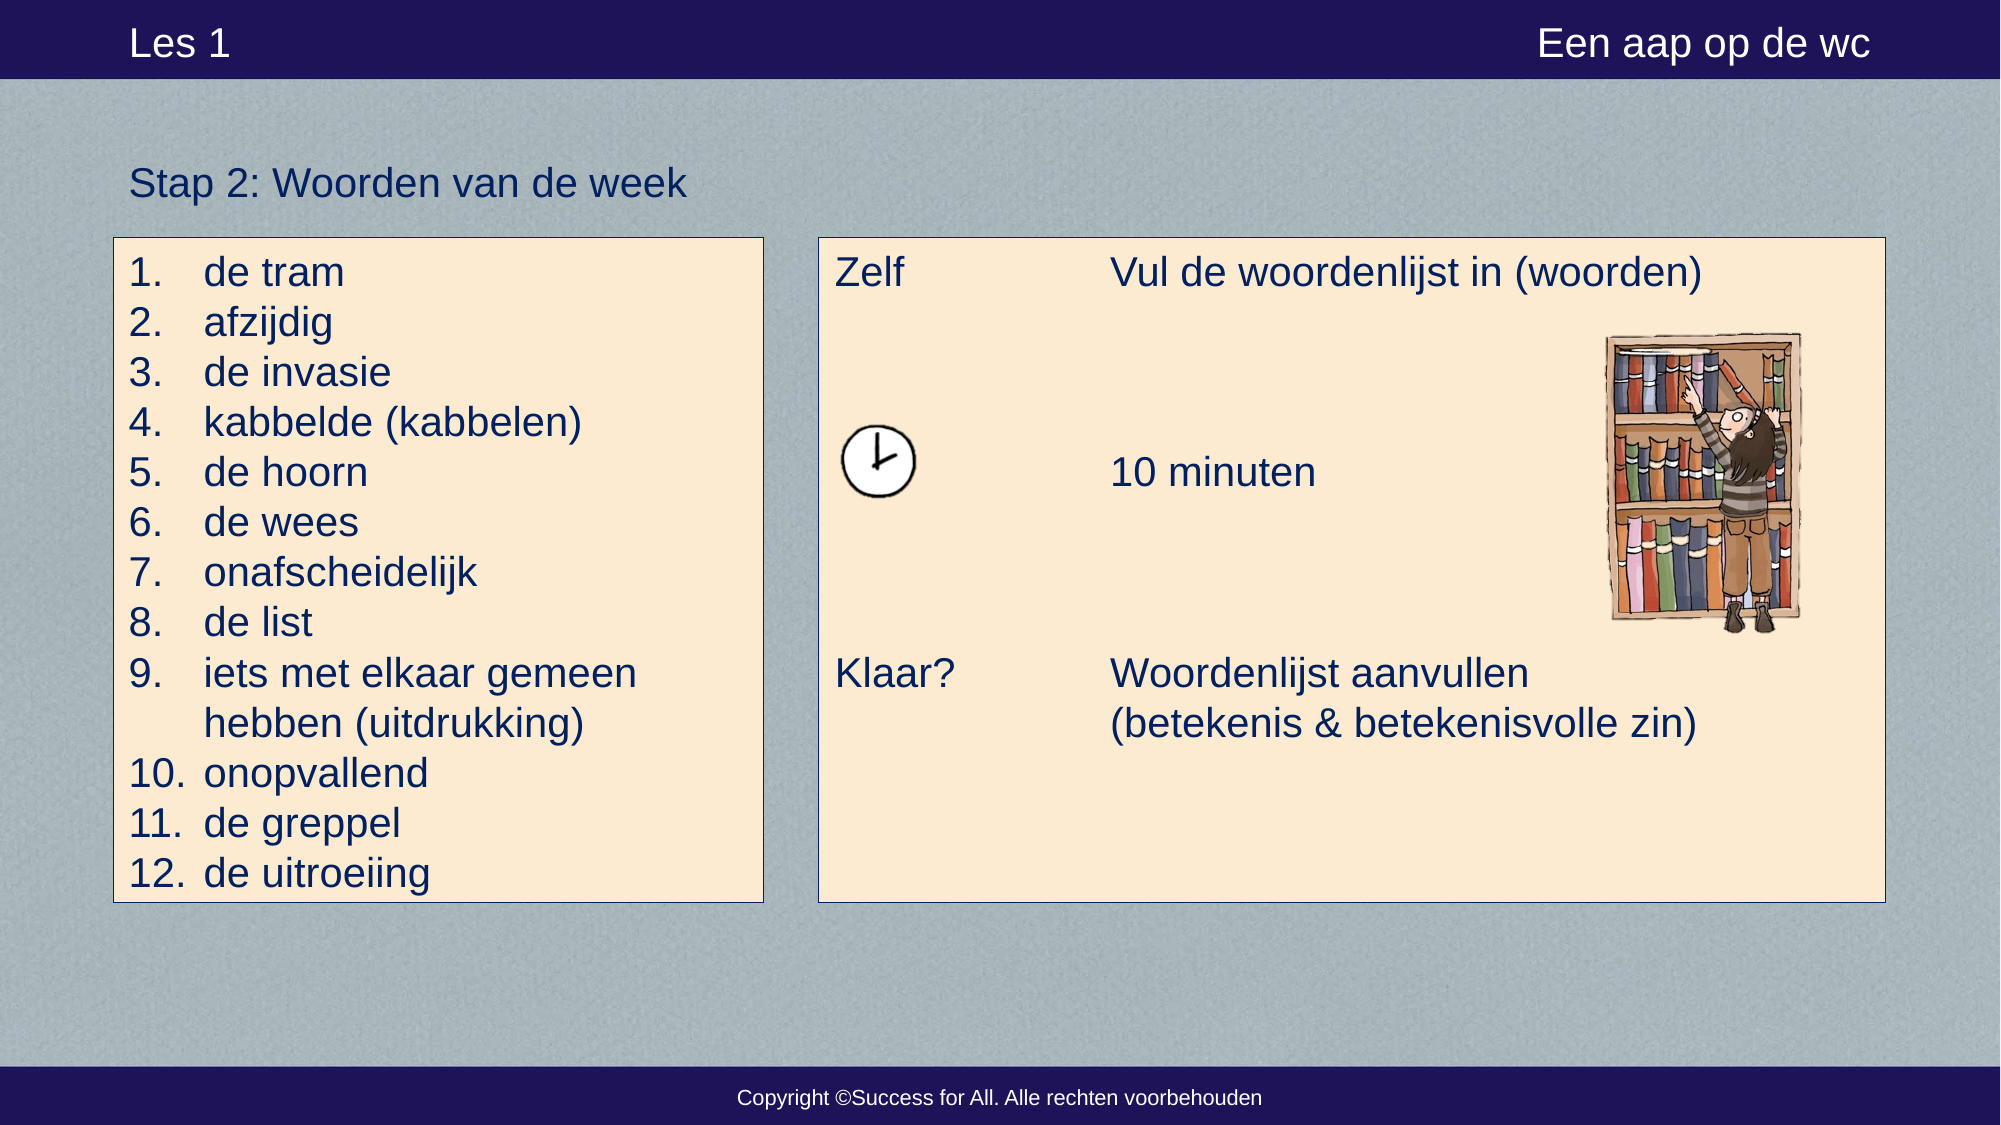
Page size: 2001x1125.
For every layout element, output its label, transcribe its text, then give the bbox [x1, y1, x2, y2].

text_box Stap 2: Woorden van de week [113, 148, 1635, 214]
text_box Een aap op de wc [999, 8, 1886, 73]
text_box Les 1 [114, 8, 354, 73]
picture [0, 0, 2001, 1125]
text_box Zelf Vul de woordenlijst in (woorden) 10 minuten Klaar? Woordenlijst aanvullen (betekenis & betekenisvolle zin) [818, 237, 1886, 903]
text_box Copyright ©Success for All. Alle rechten voorbehouden [0, 1076, 2000, 1125]
text_box de tram afzijdig de invasie kabbelde (kabbelen) de hoorn de wees onafscheidelijk de list iets met elkaar gemeen hebben (uitdrukking) onopvallend de greppel de uitroeiing [113, 237, 764, 903]
